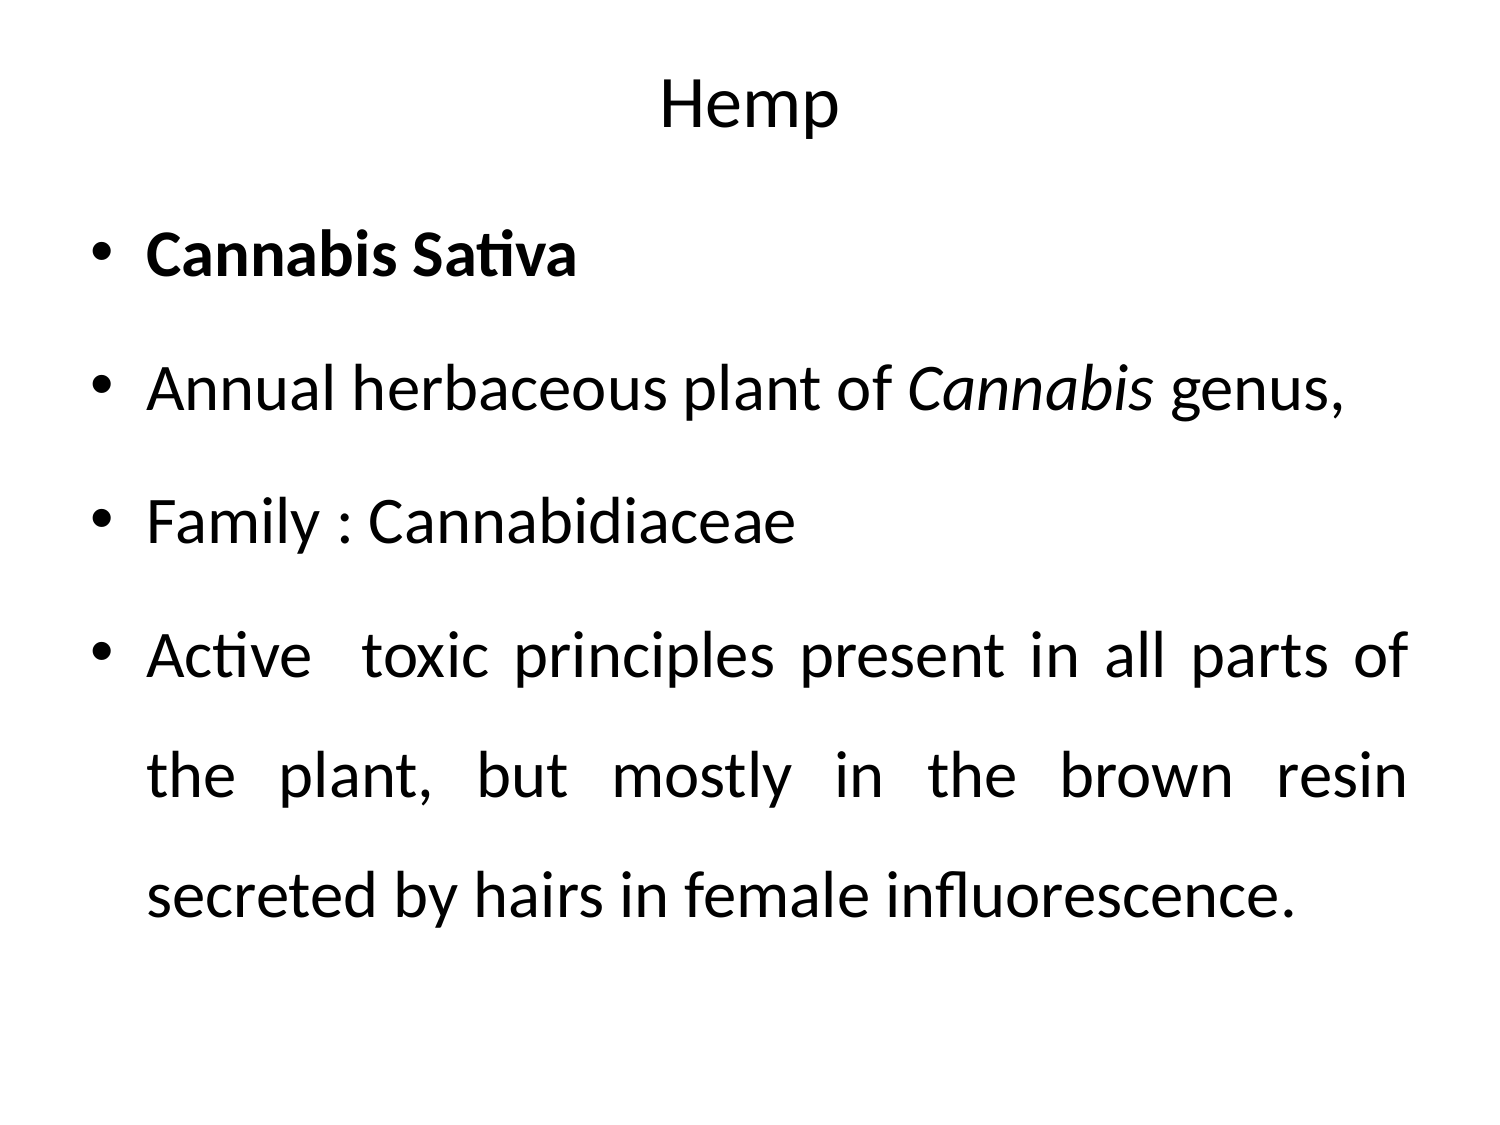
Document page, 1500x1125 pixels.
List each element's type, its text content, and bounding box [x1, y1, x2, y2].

title Hemp [75, 45, 1425, 150]
list Cannabis Sativa Annual herbaceous plant of Cannabis genus, Family : Cannabidiaceae Active toxic principles present in all parts of the plant, but mostly in the brown resin secreted by hairs in female influorescence. [75, 162, 1425, 1088]
